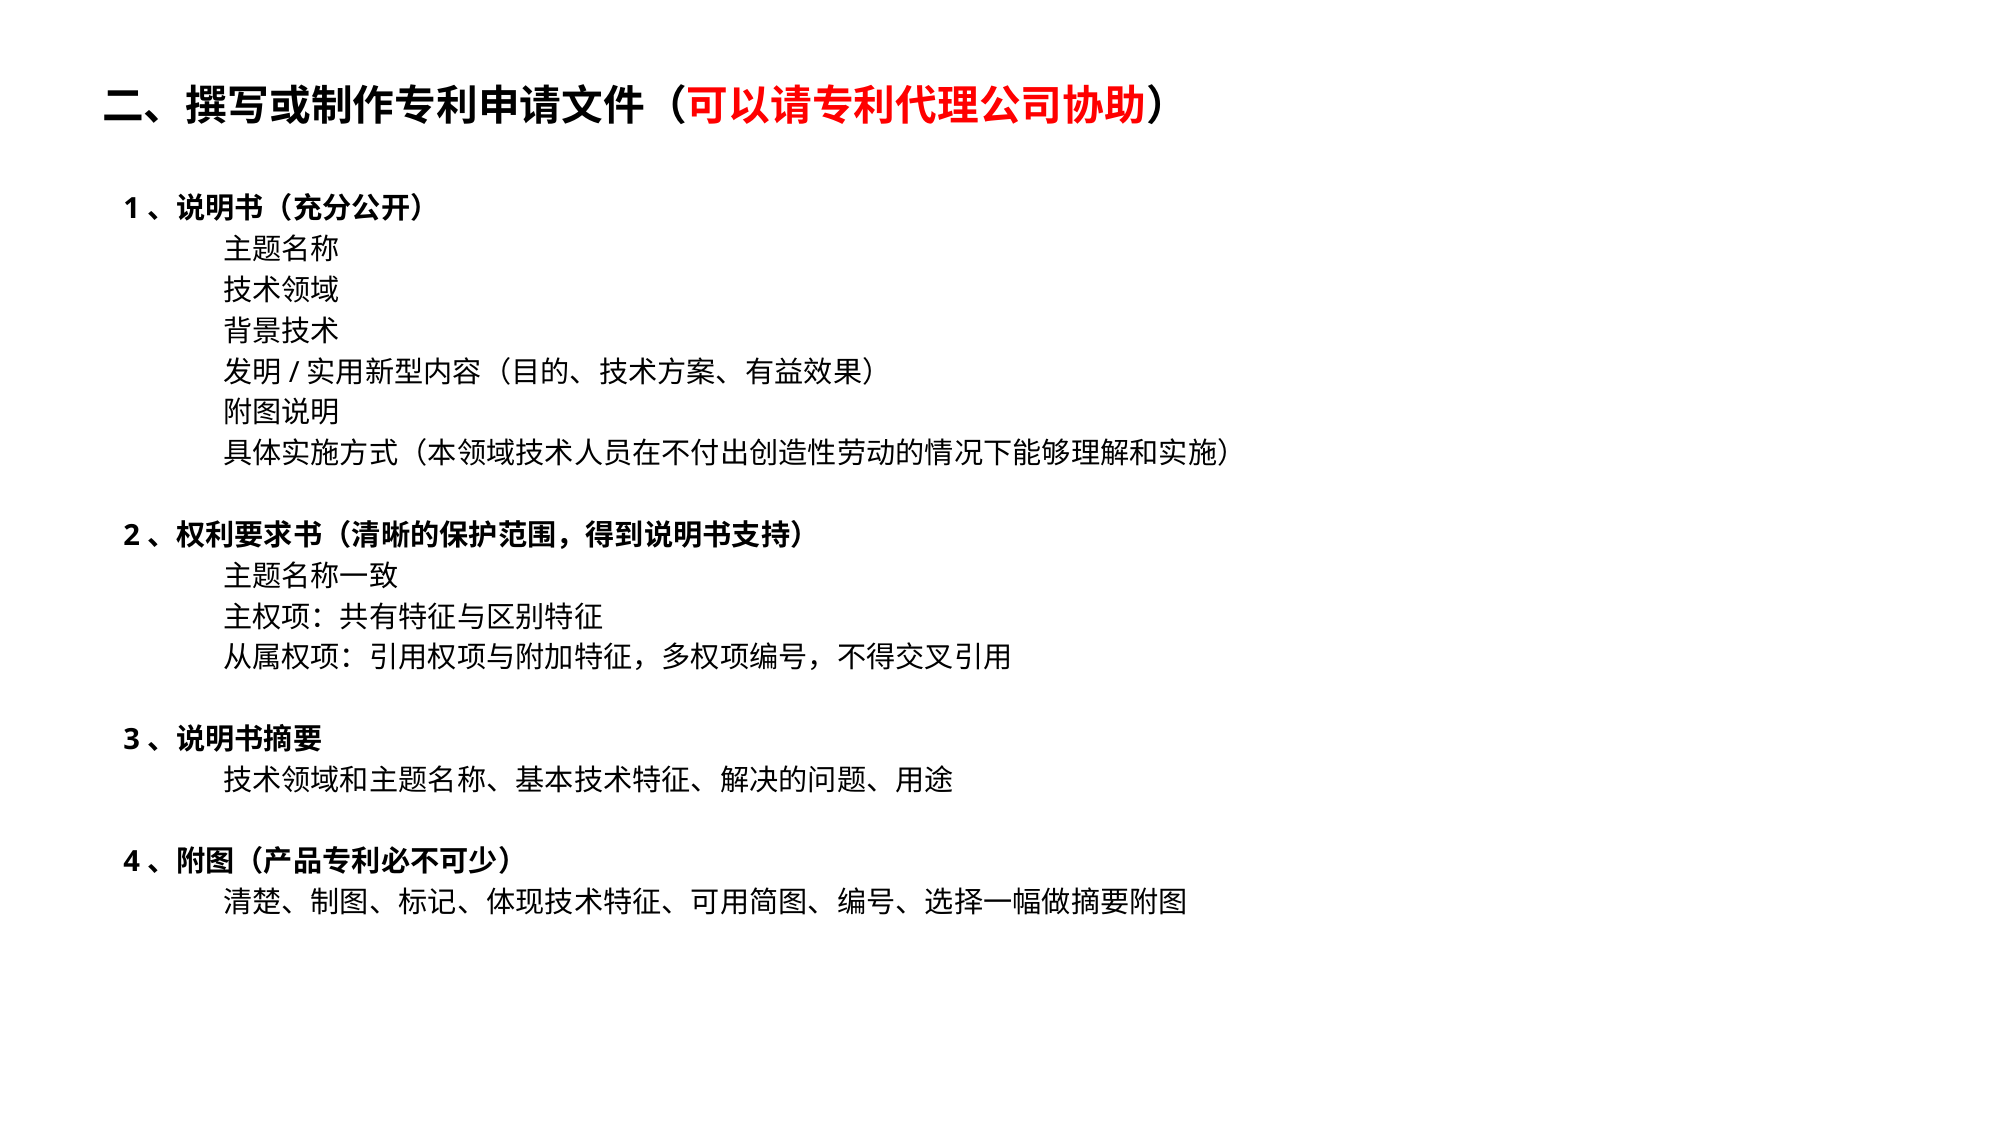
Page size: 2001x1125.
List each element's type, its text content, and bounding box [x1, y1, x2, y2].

list 1、说明书（充分公开） 主题名称 技术领域 背景技术 发明/实用新型内容（目的、技术方案、有益效果） 附图说明 具体实施方式（本领域技术人员在不付出创造性劳动的情况下能够理解和实施） 2、权利要求书（清晰的保护范围，得到说明书支持） 主题名称一致 主权项：共有特征与区别特征 从属权项：引用权项与附加特征，多权项编号，不得交叉引用 3、说明书摘要 技术领域和主题名称、基本技术特征、解决的问题、用途 4、附图（产品专利必不可少） 清楚、制图、标记、体现技术特征、可用简图、编号、选择一幅做摘要附图 [108, 182, 1789, 996]
title 二、撰写或制作专利申请文件（可以请专利代理公司协助） [87, 47, 1438, 160]
